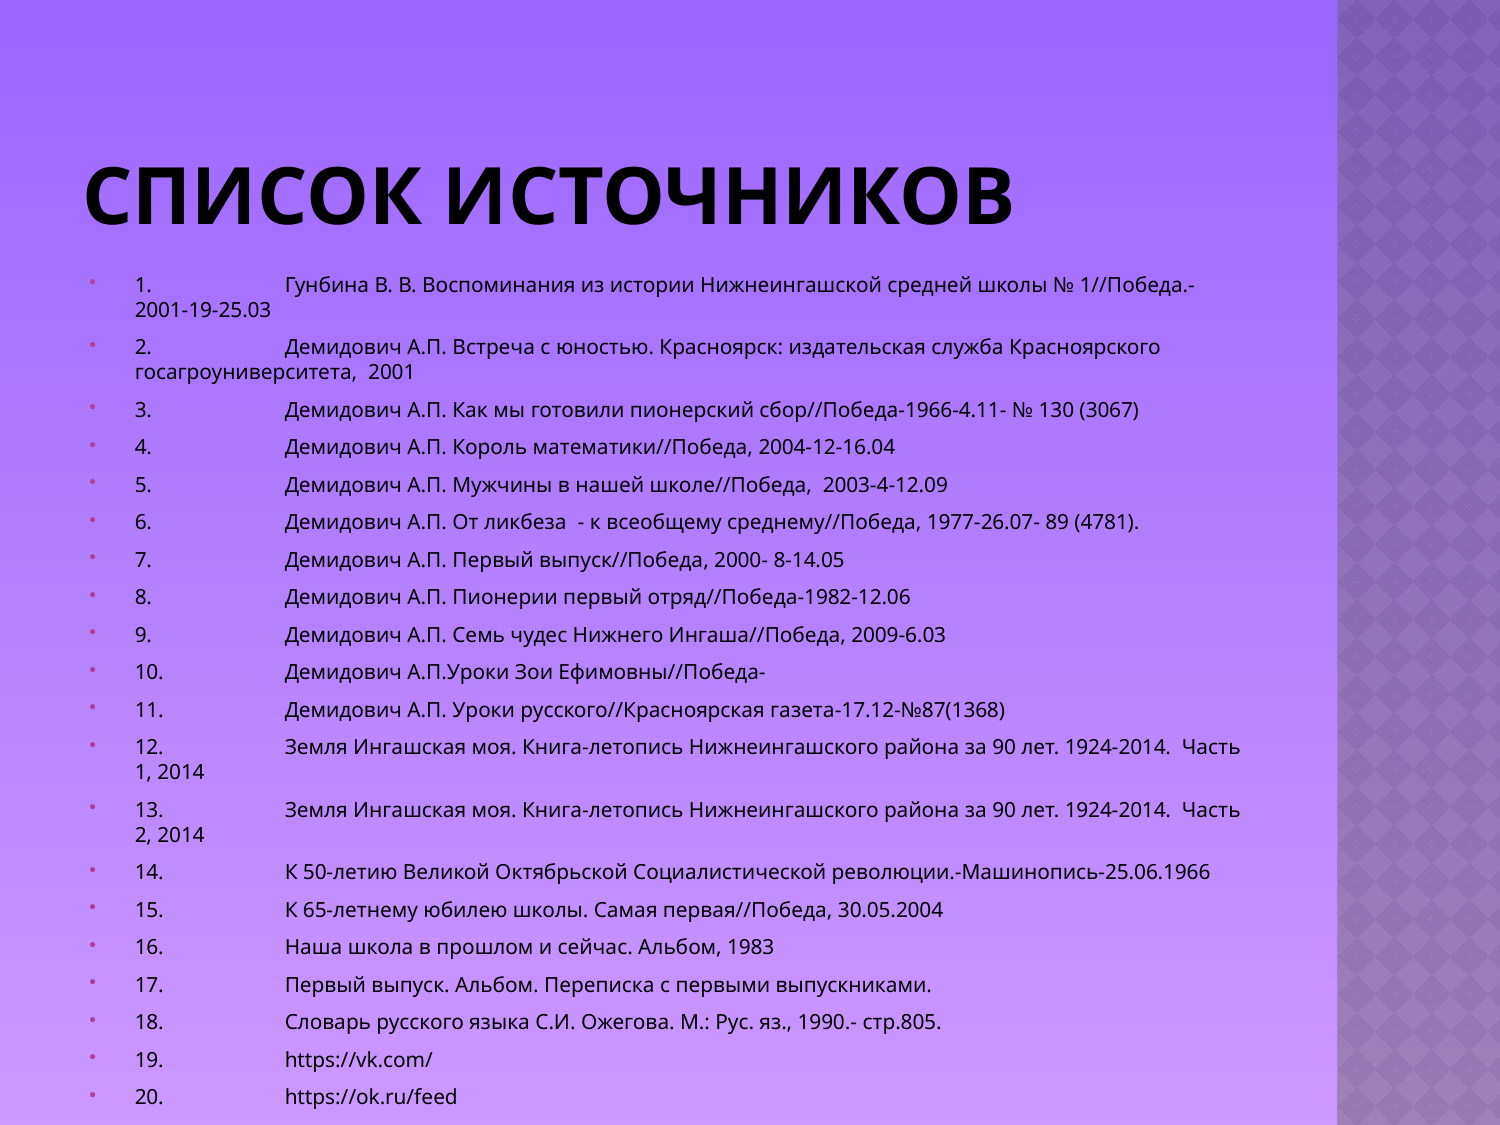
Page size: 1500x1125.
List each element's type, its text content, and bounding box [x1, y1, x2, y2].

list 1. Гунбина В. В. Воспоминания из истории Нижнеингашской средней школы № 1//Победа.-2001-19-25.03 2. Демидович А.П. Встреча с юностью. Красноярск: издательская служба Красноярского госагроуниверситета, 2001 3. Демидович А.П. Как мы готовили пионерский сбор//Победа-1966-4.11- № 130 (3067) 4. Демидович А.П. Король математики//Победа, 2004-12-16.04 5. Демидович А.П. Мужчины в нашей школе//Победа, 2003-4-12.09 6. Демидович А.П. От ликбеза - к всеобщему среднему//Победа, 1977-26.07- 89 (4781). 7. Демидович А.П. Первый выпуск//Победа, 2000- 8-14.05 8. Демидович А.П. Пионерии первый отряд//Победа-1982-12.06 9. Демидович А.П. Семь чудес Нижнего Ингаша//Победа, 2009-6.03 10. Демидович А.П.Уроки Зои Ефимовны//Победа- 11. Демидович А.П. Уроки русского//Красноярская газета-17.12-№87(1368) 12. Земля Ингашская моя. Книга-летопись Нижнеингашского района за 90 лет. 1924-2014. Часть 1, 2014 13. Земля Ингашская моя. Книга-летопись Нижнеингашского района за 90 лет. 1924-2014. Часть 2, 2014 14. К 50-летию Великой Октябрьской Социалистической революции.-Машинопись-25.06.1966 15. К 65-летнему юбилею школы. Самая первая//Победа, 30.05.2004 16. Наша школа в прошлом и сейчас. Альбом, 1983 17. Первый выпуск. Альбом. Переписка с первыми выпускниками. 18. Словарь русского языка С.И. Ожегова. М.: Рус. яз., 1990.- стр.805. 19. https://vk.com/ 20. https://ok.ru/feed 21. http://нижнеингашская-школа1.ниобр.рф/ [74, 263, 1263, 1060]
title Список источников [75, 52, 1263, 241]
